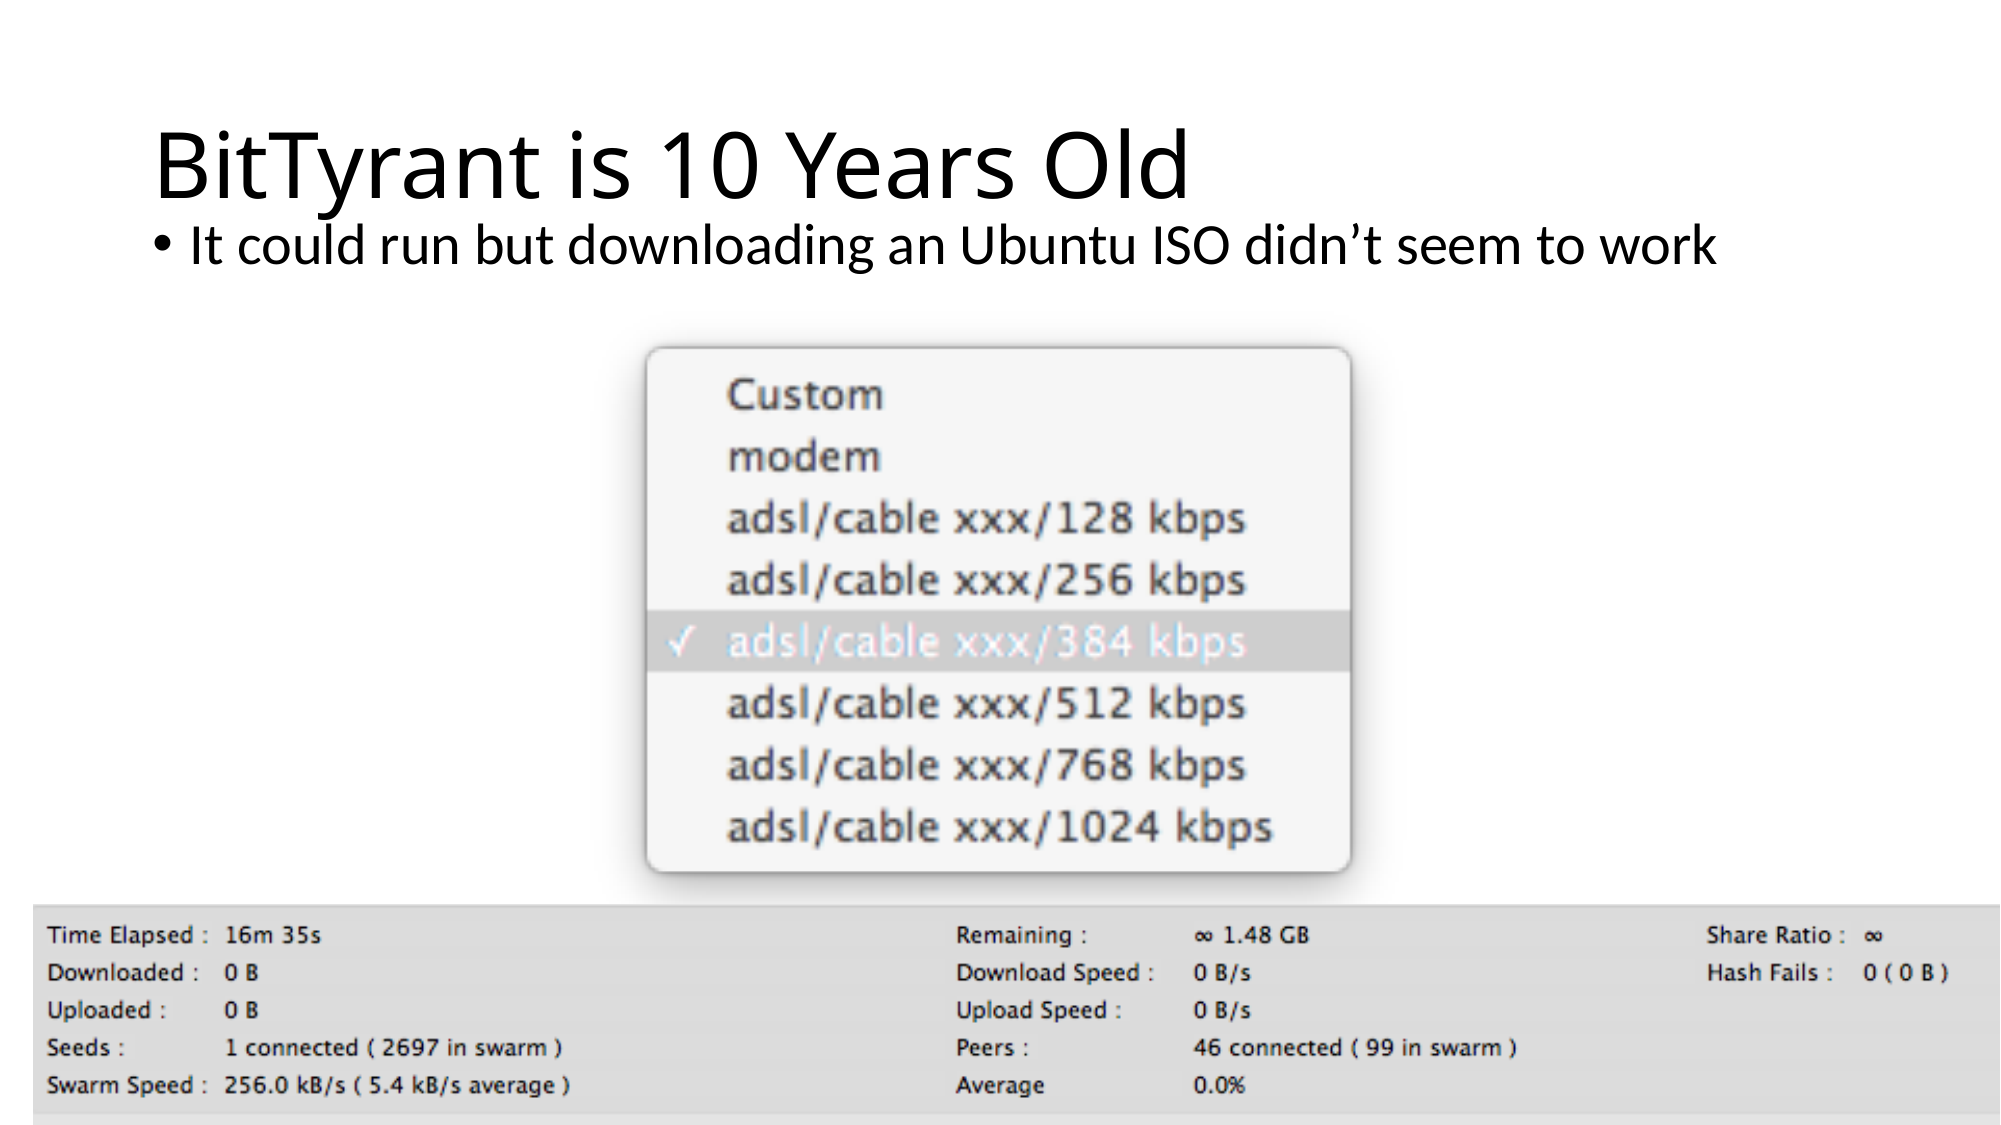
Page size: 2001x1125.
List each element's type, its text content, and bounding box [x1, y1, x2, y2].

title BitTyrant is 10 Years Old [137, 59, 1863, 206]
list It could run but downloading an Ubuntu ISO didn’t seem to work [137, 206, 1863, 904]
picture [33, 299, 2000, 1125]
